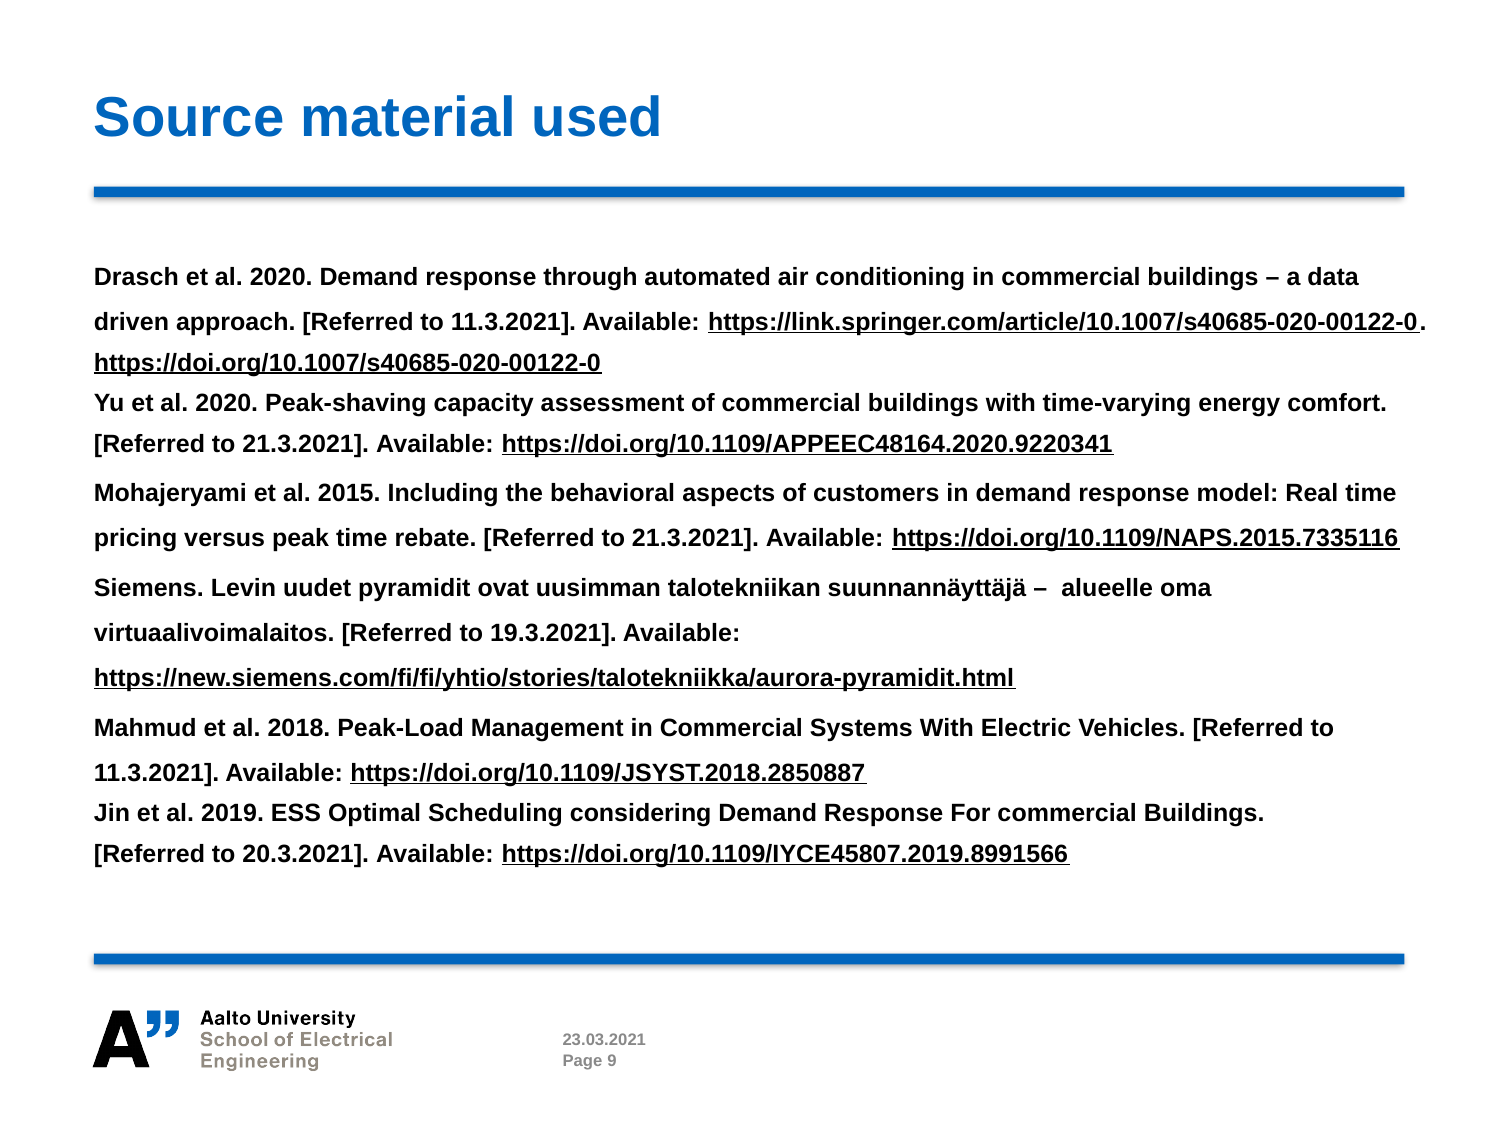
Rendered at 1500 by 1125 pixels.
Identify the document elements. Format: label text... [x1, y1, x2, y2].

title Source material used [93, 80, 1369, 228]
list Drasch et al. 2020. Demand response through automated air conditioning in commercial buildings – a data driven approach. [Referred to 11.3.2021]. Available: https://link.springer.com/article/10.1007/s40685-020-00122-0. https://doi.org/10.1007/s40685-020-00122-0 Yu et al. 2020. Peak-shaving capacity assessment of commercial buildings with time-varying energy comfort. [Referred to 21.3.2021]. Available: https://doi.org/10.1109/APPEEC48164.2020.9220341 Mohajeryami et al. 2015. Including the behavioral aspects of customers in demand response model: Real time pricing versus peak time rebate. [Referred to 21.3.2021]. Available: https://doi.org/10.1109/NAPS.2015.7335116 Siemens. Levin uudet pyramidit ovat uusimman talotekniikan suunnannäyttäjä – alueelle oma virtuaalivoimalaitos. [Referred to 19.3.2021]. Available: https://new.siemens.com/fi/fi/yhtio/stories/talotekniikka/aurora-pyramidit.html Mahmud et al. 2018. Peak-Load Management in Commercial Systems With Electric Vehicles. [Referred to 11.3.2021]. Available: https://doi.org/10.1109/JSYST.2018.2850887 Jin et al. 2019. ESS Optimal Scheduling considering Demand Response For commercial Buildings. [Referred to 20.3.2021]. Available: https://doi.org/10.1109/IYCE45807.2019.8991566 [93, 245, 1429, 925]
slide_number Page 9 [562, 1050, 816, 1071]
picture [35, 953, 449, 1125]
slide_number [562, 1029, 816, 1050]
